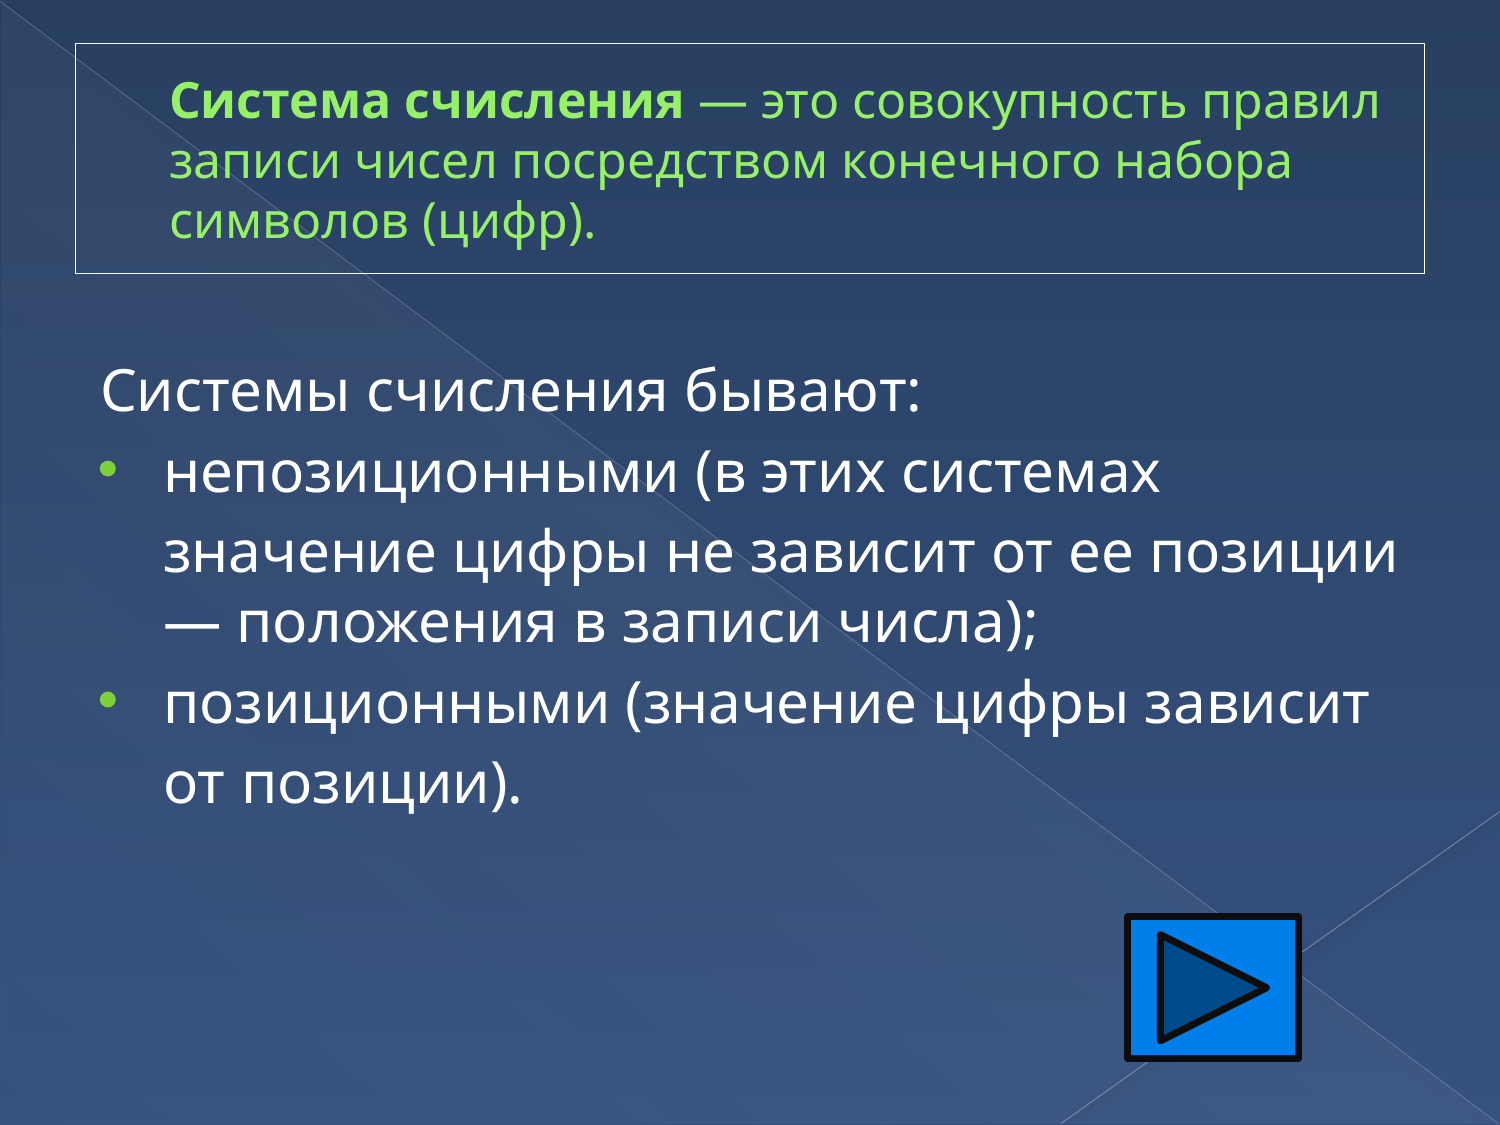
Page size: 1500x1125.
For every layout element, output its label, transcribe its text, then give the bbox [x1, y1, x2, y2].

text_box [1124, 913, 1302, 1062]
title Система счисления — это совокупность правил записи чисел посредством конечного набора символов (цифр). [75, 43, 1425, 274]
list Системы счисления бывают: непозиционными (в этих системах значение цифры не зависит от ее позиции — положения в записи числа); позиционными (значение цифры зависит от позиции). [75, 326, 1425, 929]
